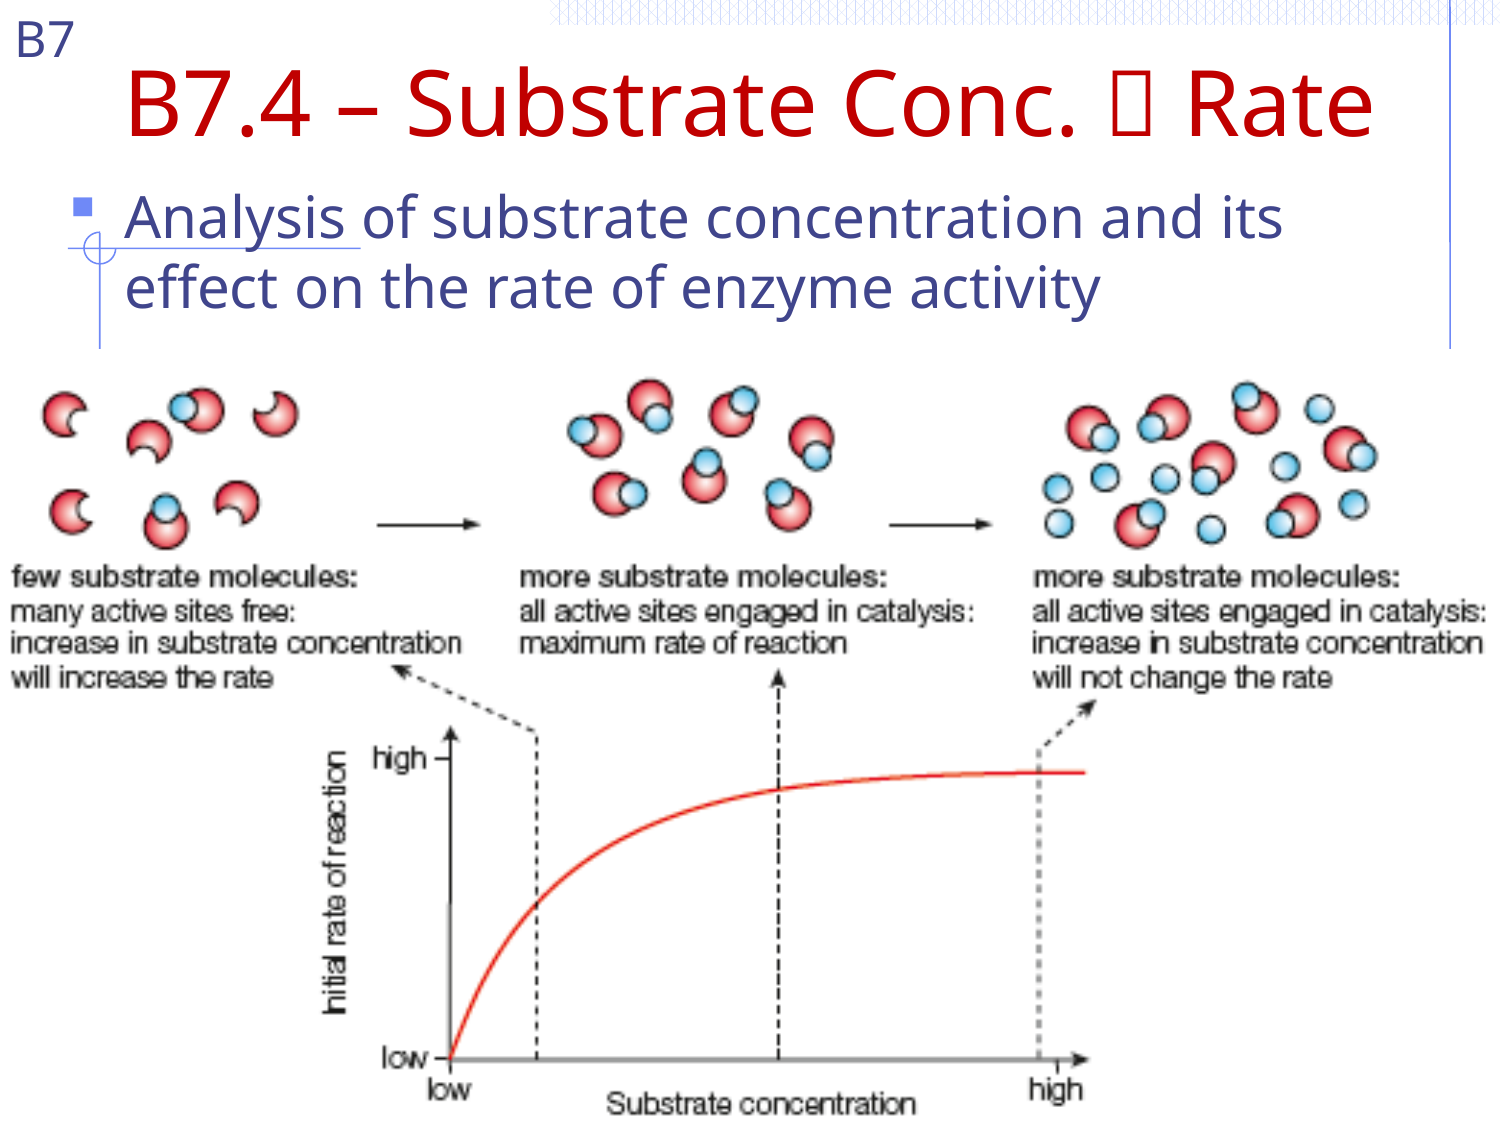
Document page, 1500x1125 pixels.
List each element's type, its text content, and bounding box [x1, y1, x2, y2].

text_box Analysis of substrate concentration and its effect on the rate of enzyme activity [53, 172, 1466, 348]
title B7.4 – Substrate Conc.  Rate [37, 24, 1463, 163]
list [1, 349, 1500, 1125]
